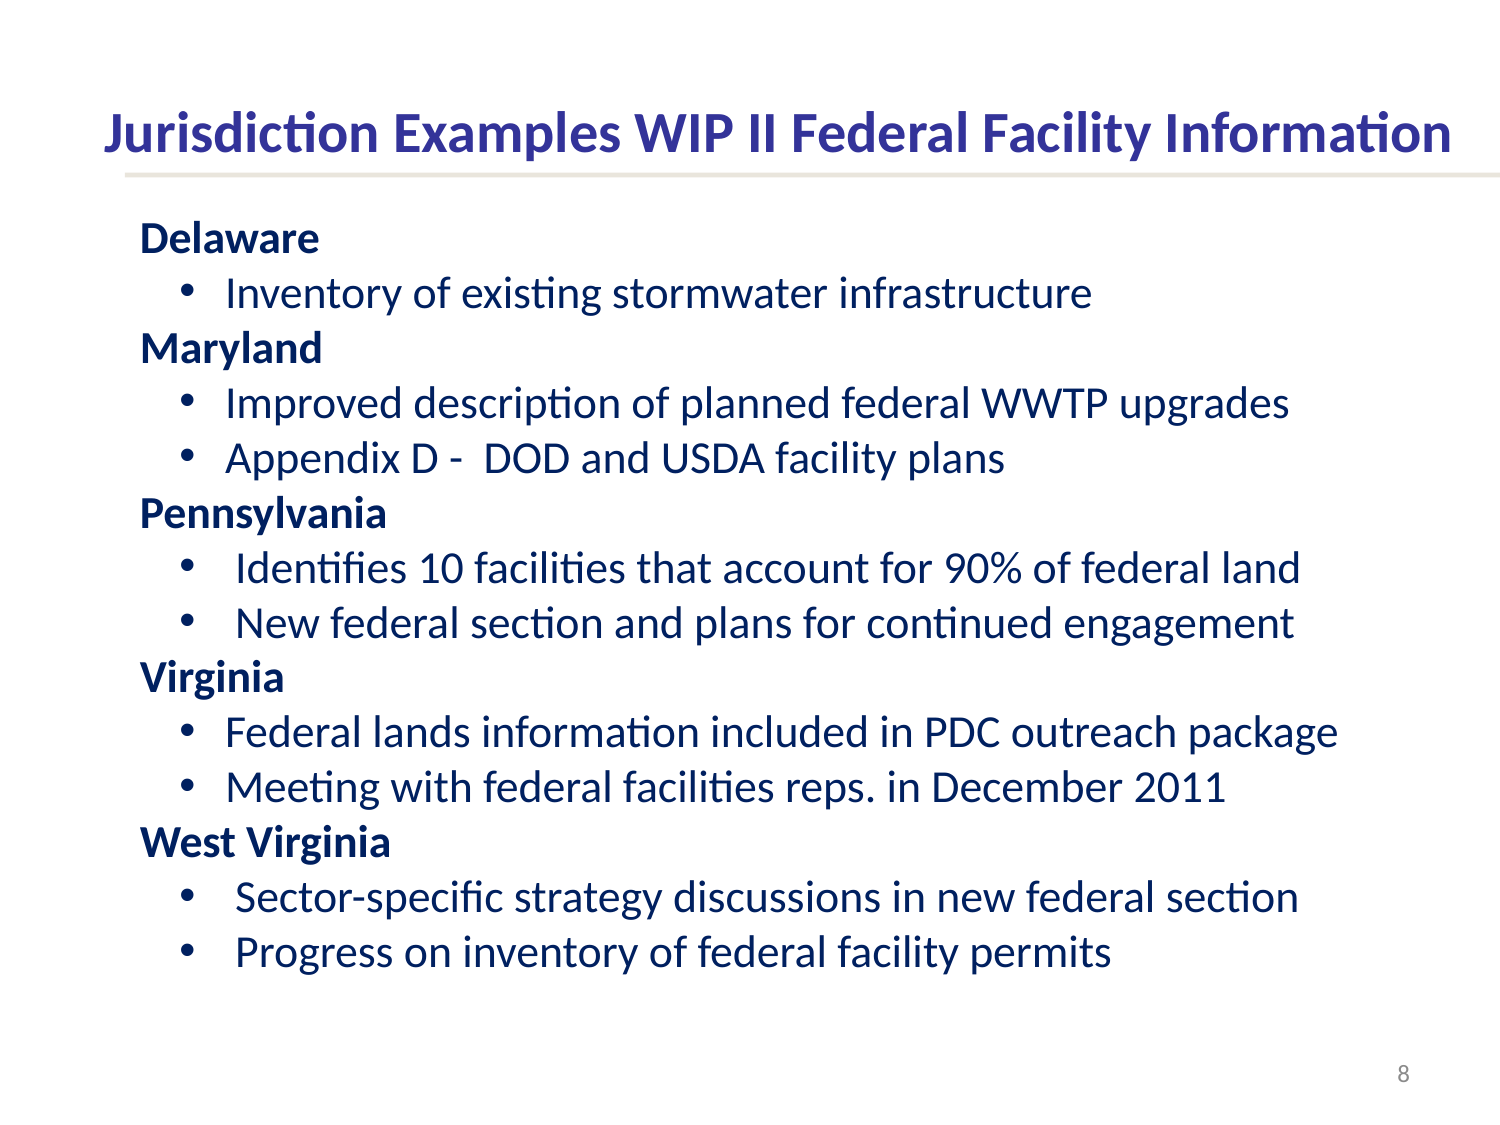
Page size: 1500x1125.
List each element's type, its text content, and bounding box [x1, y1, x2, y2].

text_box Delaware Inventory of existing stormwater infrastructure Maryland Improved description of planned federal WWTP upgrades Appendix D - DOD and USDA facility plans Pennsylvania Identifies 10 facilities that account for 90% of federal land New federal section and plans for continued engagement Virginia Federal lands information included in PDC outreach package Meeting with federal facilities reps. in December 2011 West Virginia Sector-specific strategy discussions in new federal section Progress on inventory of federal facility permits [124, 199, 1400, 985]
slide_number 8 [1074, 1042, 1425, 1103]
title Jurisdiction Examples WIP II Federal Facility Information [50, 45, 1475, 213]
